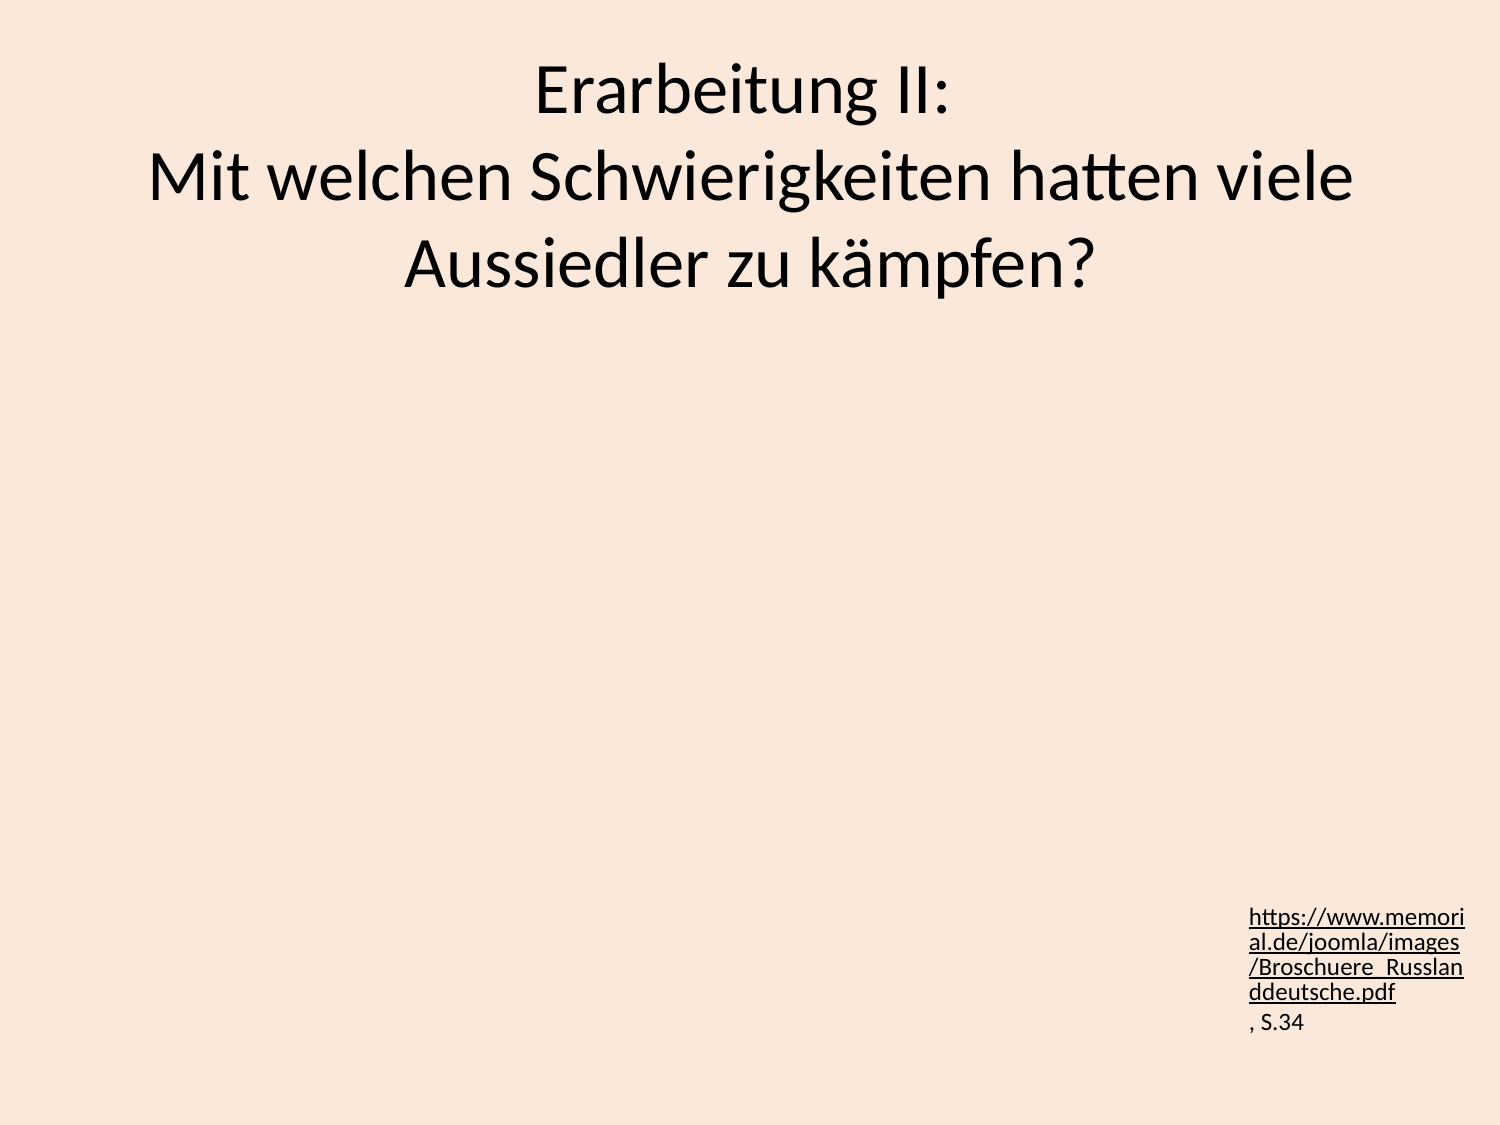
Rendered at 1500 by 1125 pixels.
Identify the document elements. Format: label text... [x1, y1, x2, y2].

title Erarbeitung II: Mit welchen Schwierigkeiten hatten viele Aussiedler zu kämpfen? [76, 30, 1427, 313]
text_box https://www.memorial.de/joomla/images/Broschuere_Russlanddeutsche.pdf, S.34 [1234, 893, 1481, 968]
